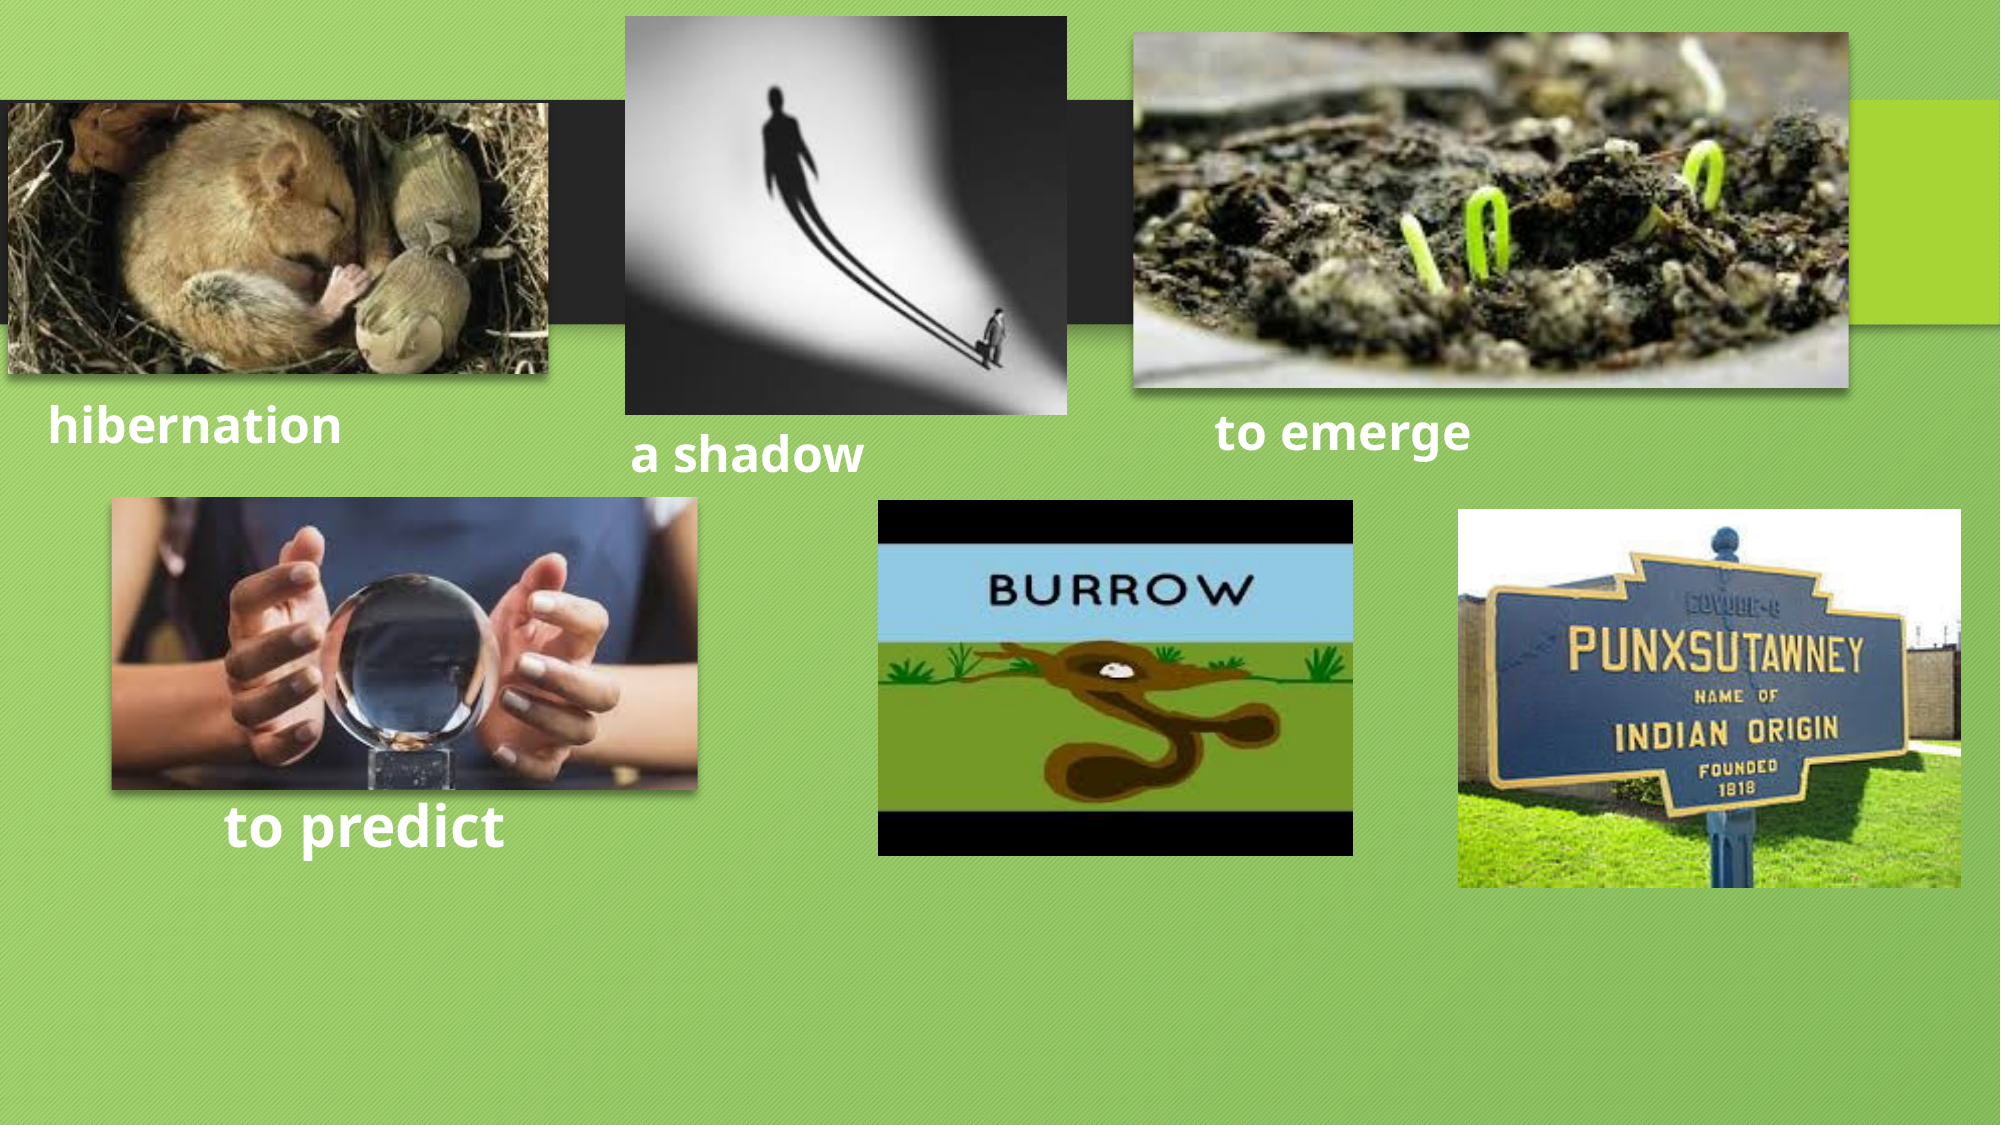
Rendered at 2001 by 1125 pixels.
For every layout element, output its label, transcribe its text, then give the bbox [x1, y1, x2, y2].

picture [0, 16, 2000, 416]
list to emerge [1199, 403, 1703, 469]
list to predict [208, 789, 709, 964]
picture [878, 500, 1353, 856]
list hibernation [32, 387, 533, 463]
picture [111, 497, 698, 790]
picture [1457, 509, 1962, 889]
list a shadow [615, 396, 1118, 491]
